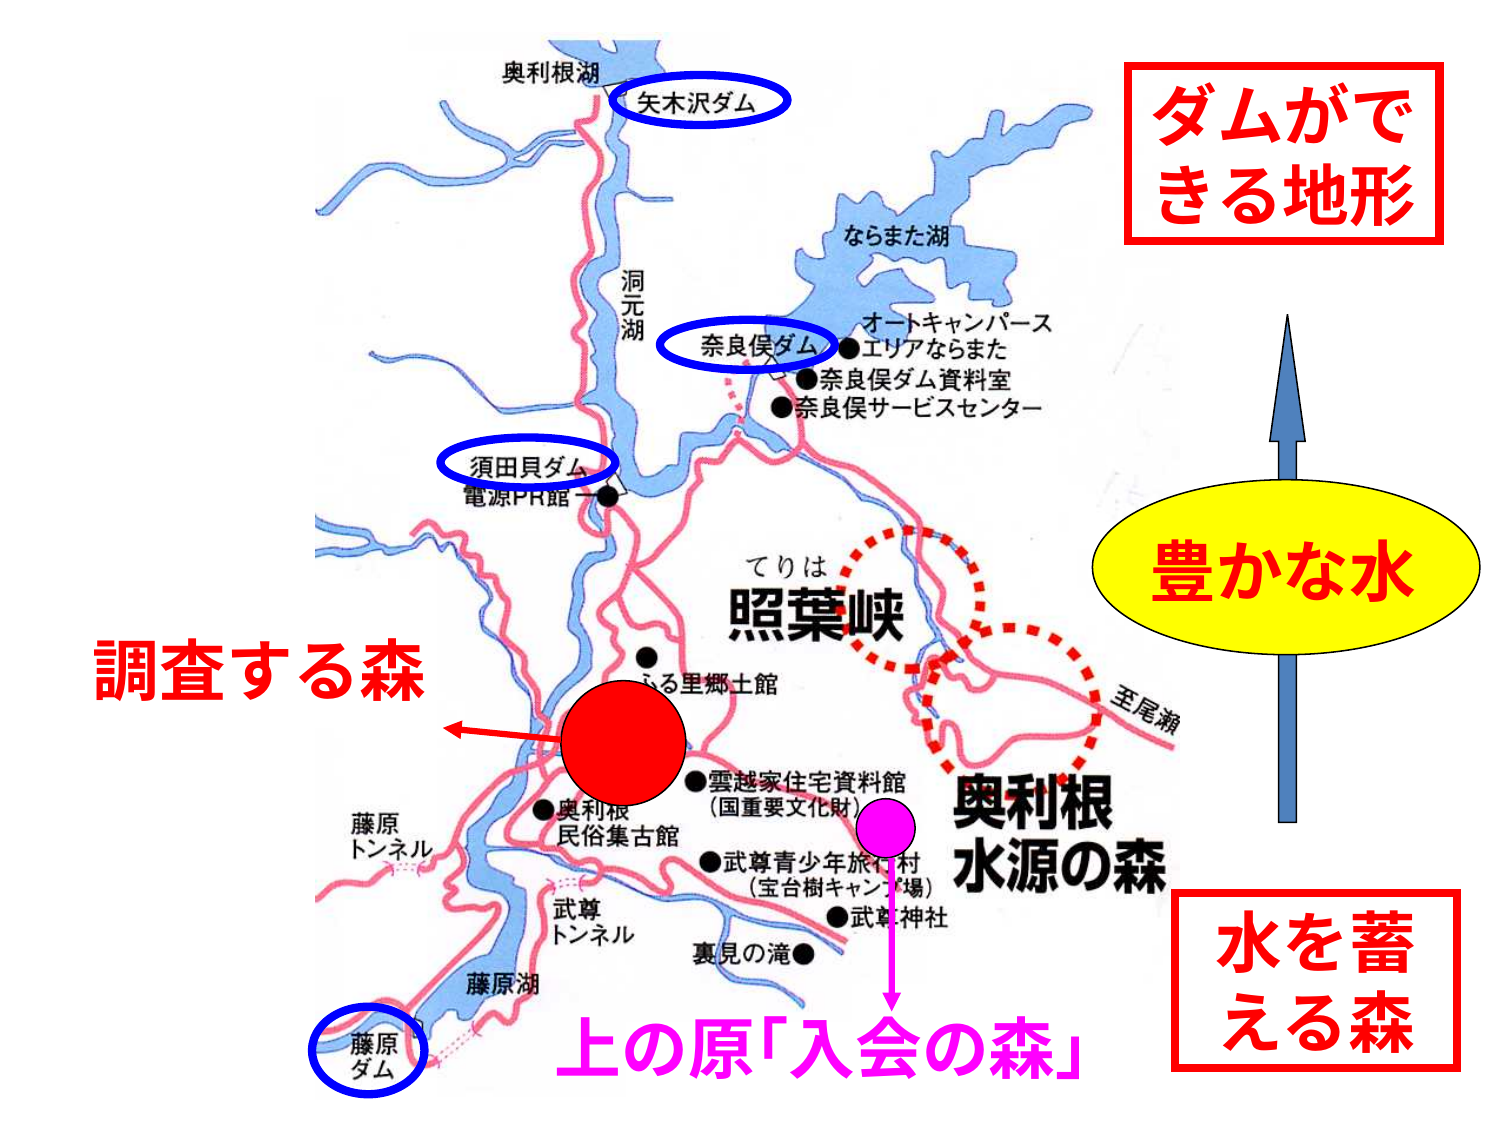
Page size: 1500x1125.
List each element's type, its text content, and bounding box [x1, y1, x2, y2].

text_box 水を蓄える森 [1185, 893, 1457, 1068]
picture [315, 32, 1181, 798]
picture [315, 806, 1181, 1100]
text_box ダムができる地形 [1185, 66, 1440, 241]
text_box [537, 798, 1141, 1095]
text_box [0, 621, 687, 806]
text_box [1092, 314, 1481, 823]
